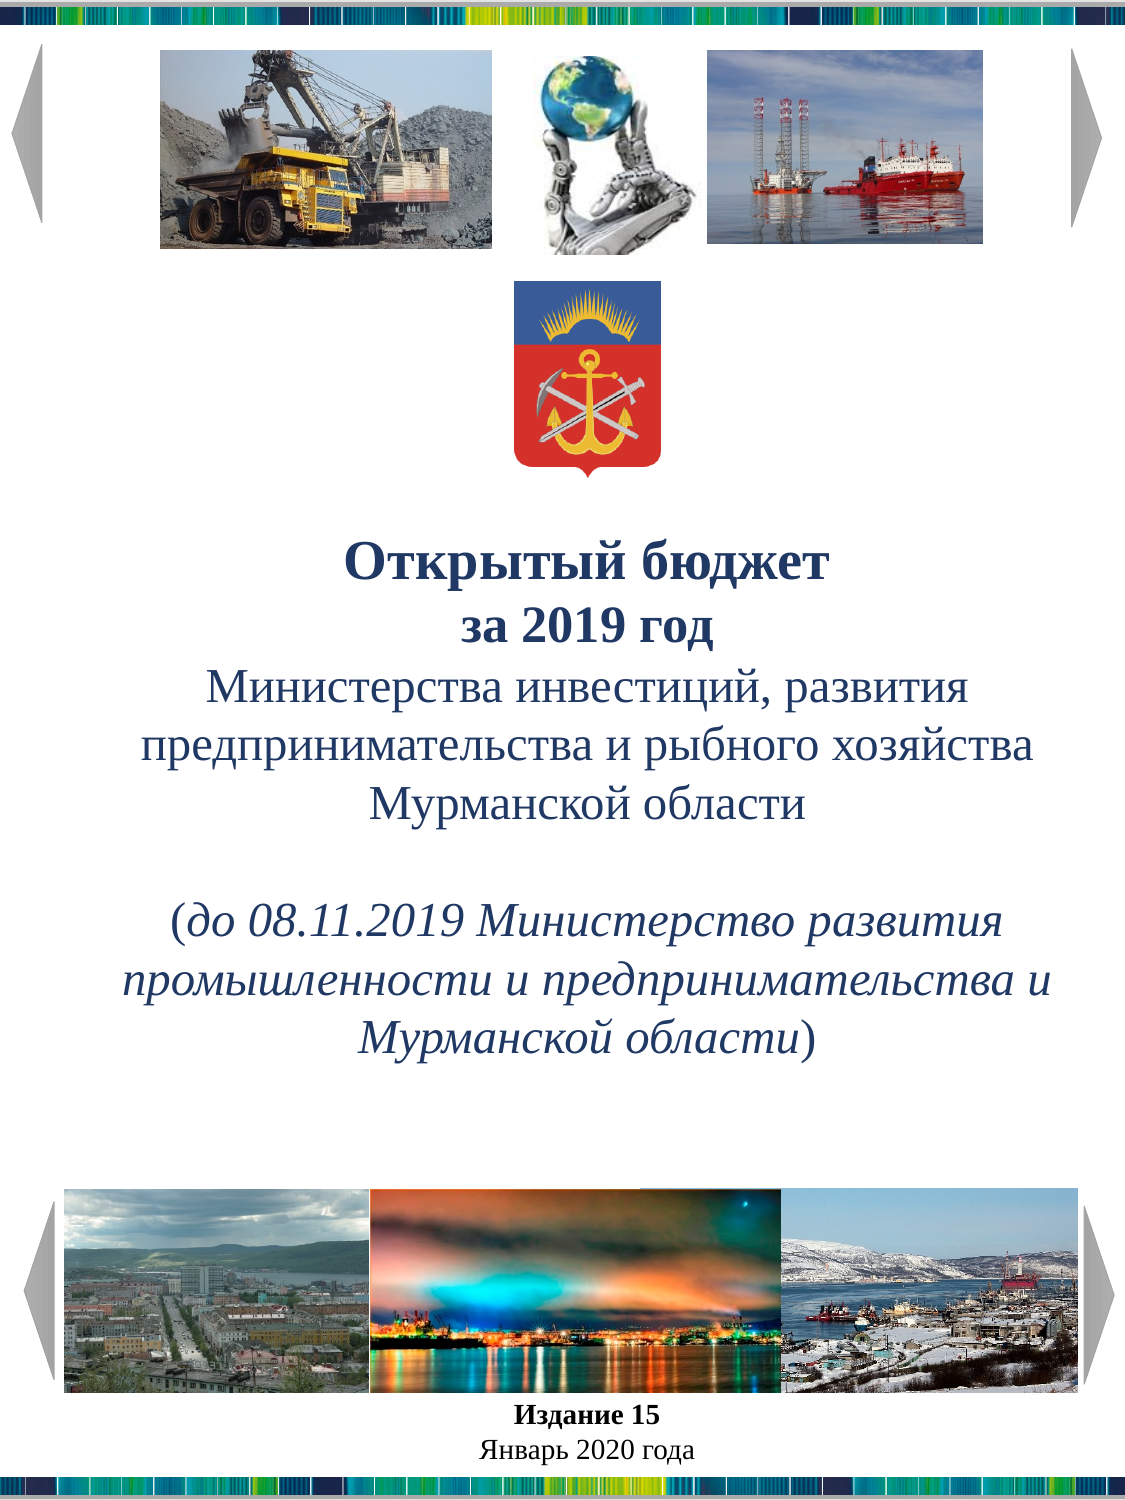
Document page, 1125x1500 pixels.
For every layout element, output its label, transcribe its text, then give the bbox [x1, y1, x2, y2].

picture [0, 0, 1125, 25]
text_box Издание 15 Январь 2020 года [387, 1393, 787, 1473]
text_box Открытый бюджет за 2019 год Министерства инвестиций, развития предпринимательства и рыбного хозяйства Мурманской области (до 08.11.2019 Министерство развития промышленности и предпринимательства и Мурманской области) [83, 515, 1092, 1081]
picture [0, 1477, 1125, 1500]
text_box [11, 44, 43, 223]
picture [514, 281, 661, 478]
text_box [1071, 48, 1103, 228]
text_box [24, 1188, 1115, 1393]
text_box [160, 50, 983, 255]
